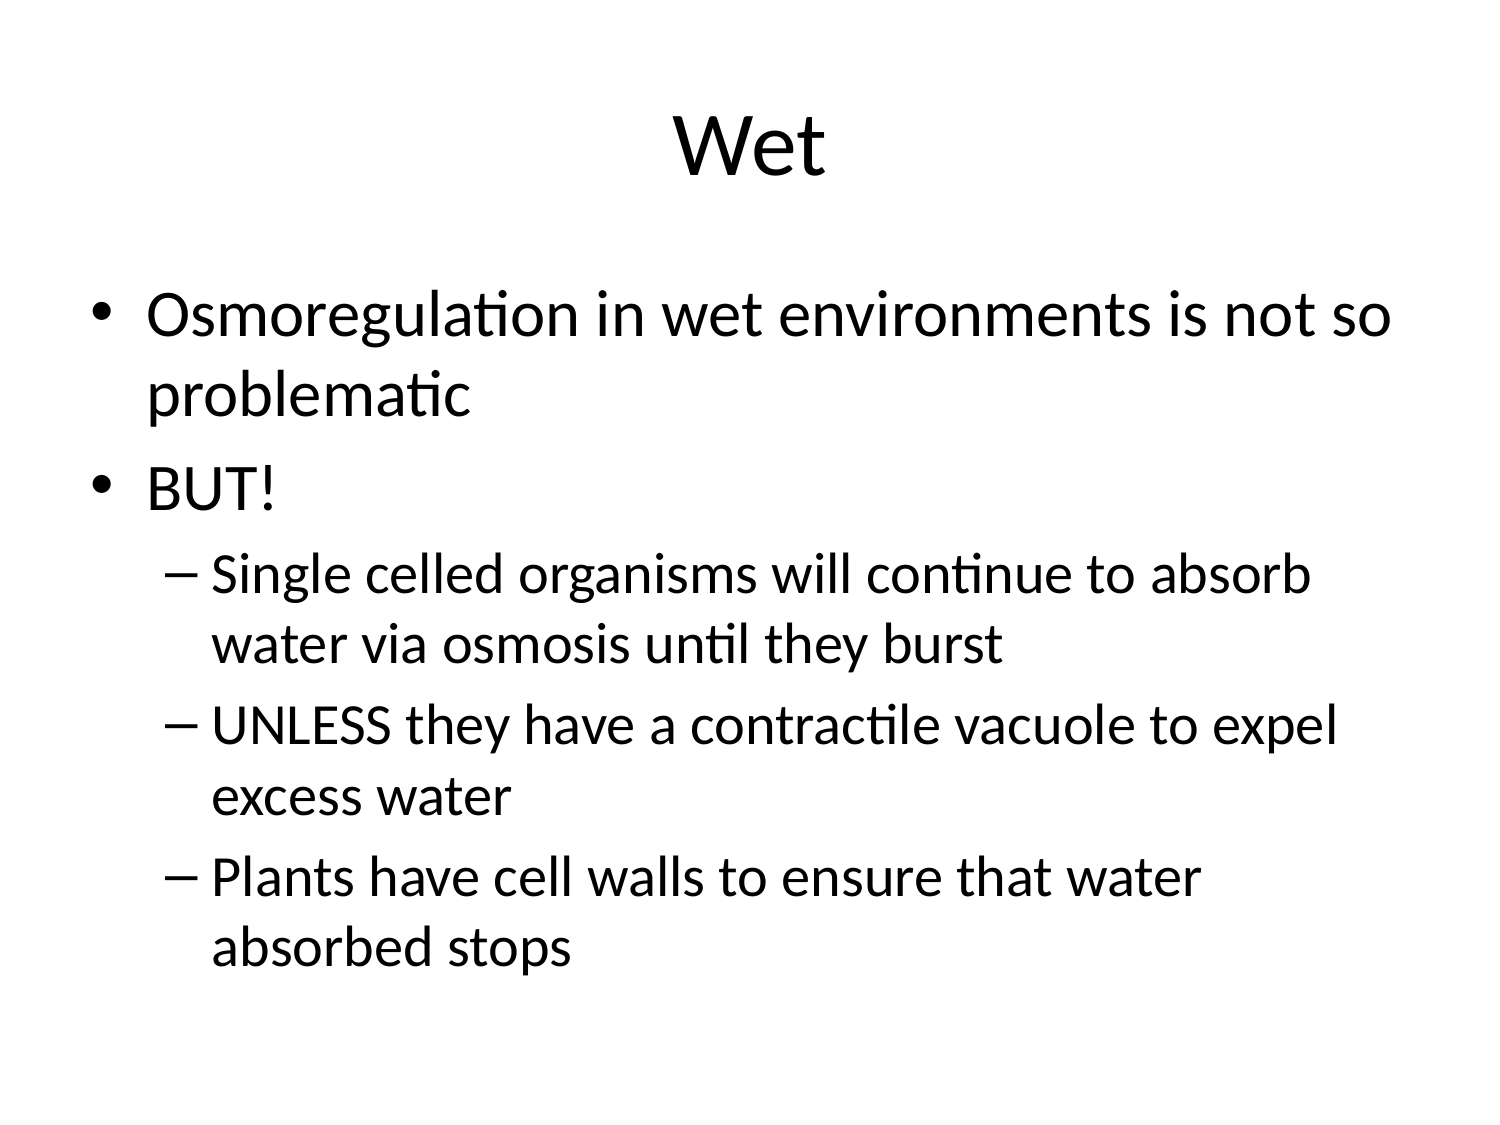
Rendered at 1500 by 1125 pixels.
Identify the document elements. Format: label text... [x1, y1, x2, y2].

list Osmoregulation in wet environments is not so problematic BUT! Single celled organisms will continue to absorb water via osmosis until they burst UNLESS they have a contractile vacuole to expel excess water Plants have cell walls to ensure that water absorbed stops [75, 262, 1425, 1005]
title Wet [75, 45, 1425, 233]
